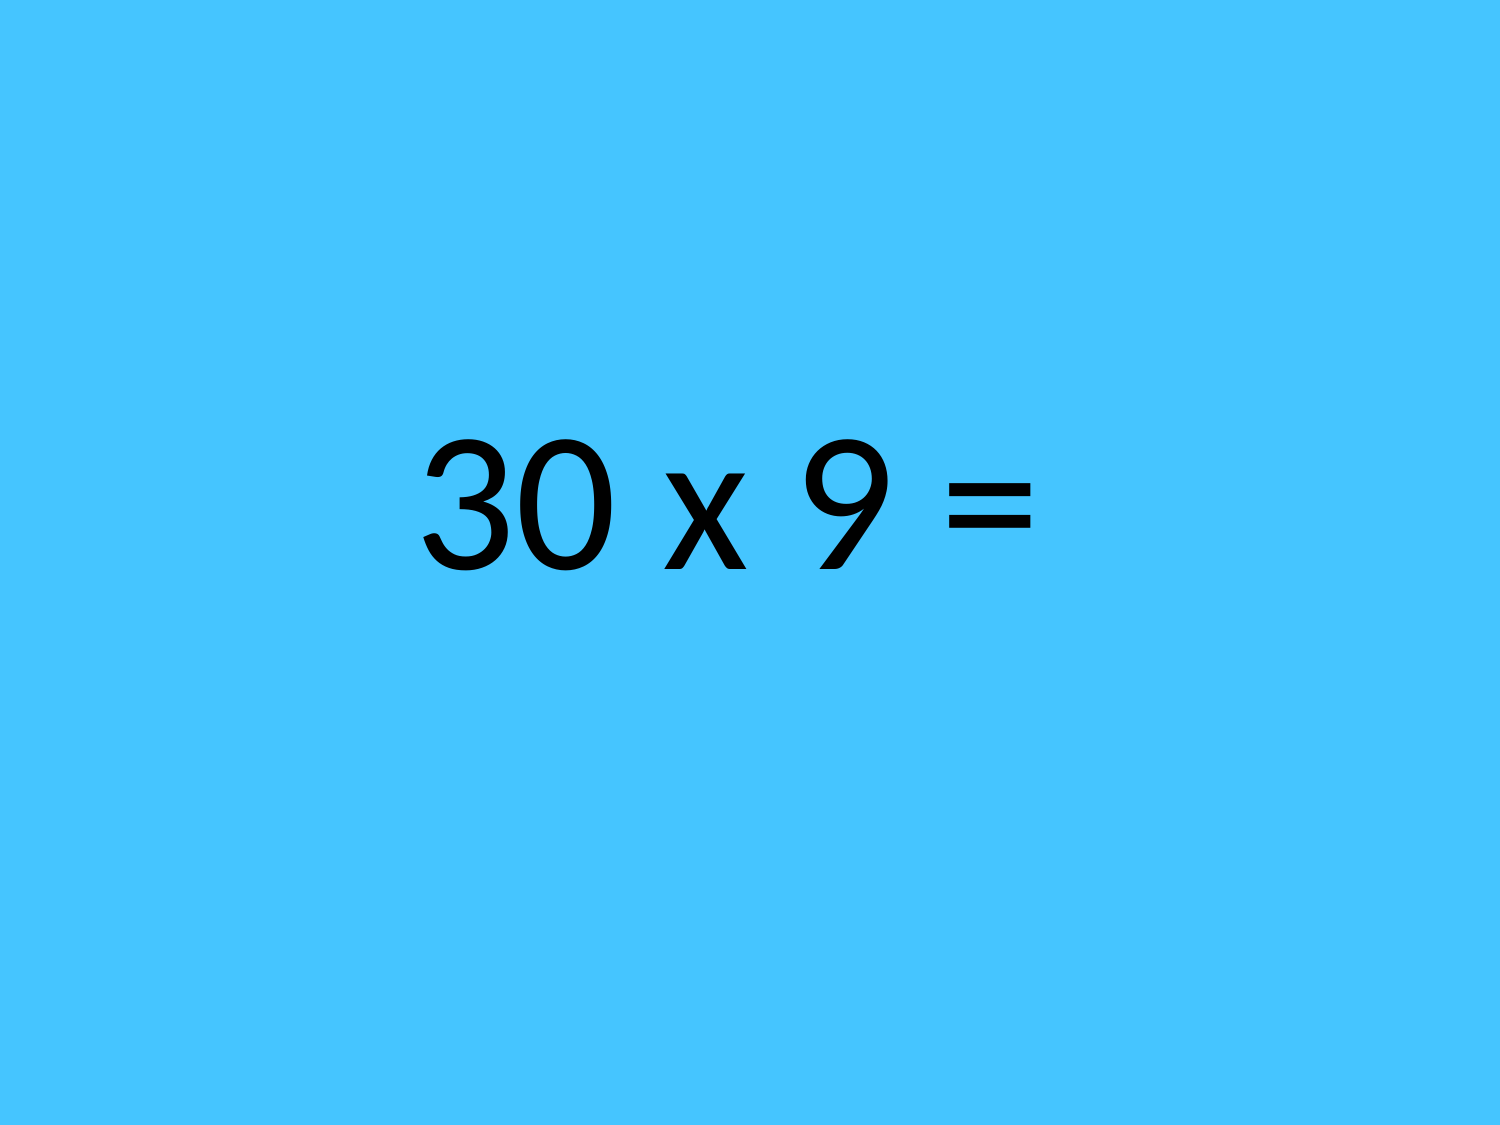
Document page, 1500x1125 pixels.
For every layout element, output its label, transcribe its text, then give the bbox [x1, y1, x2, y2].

text_box 30 x 9 = [399, 362, 1063, 618]
